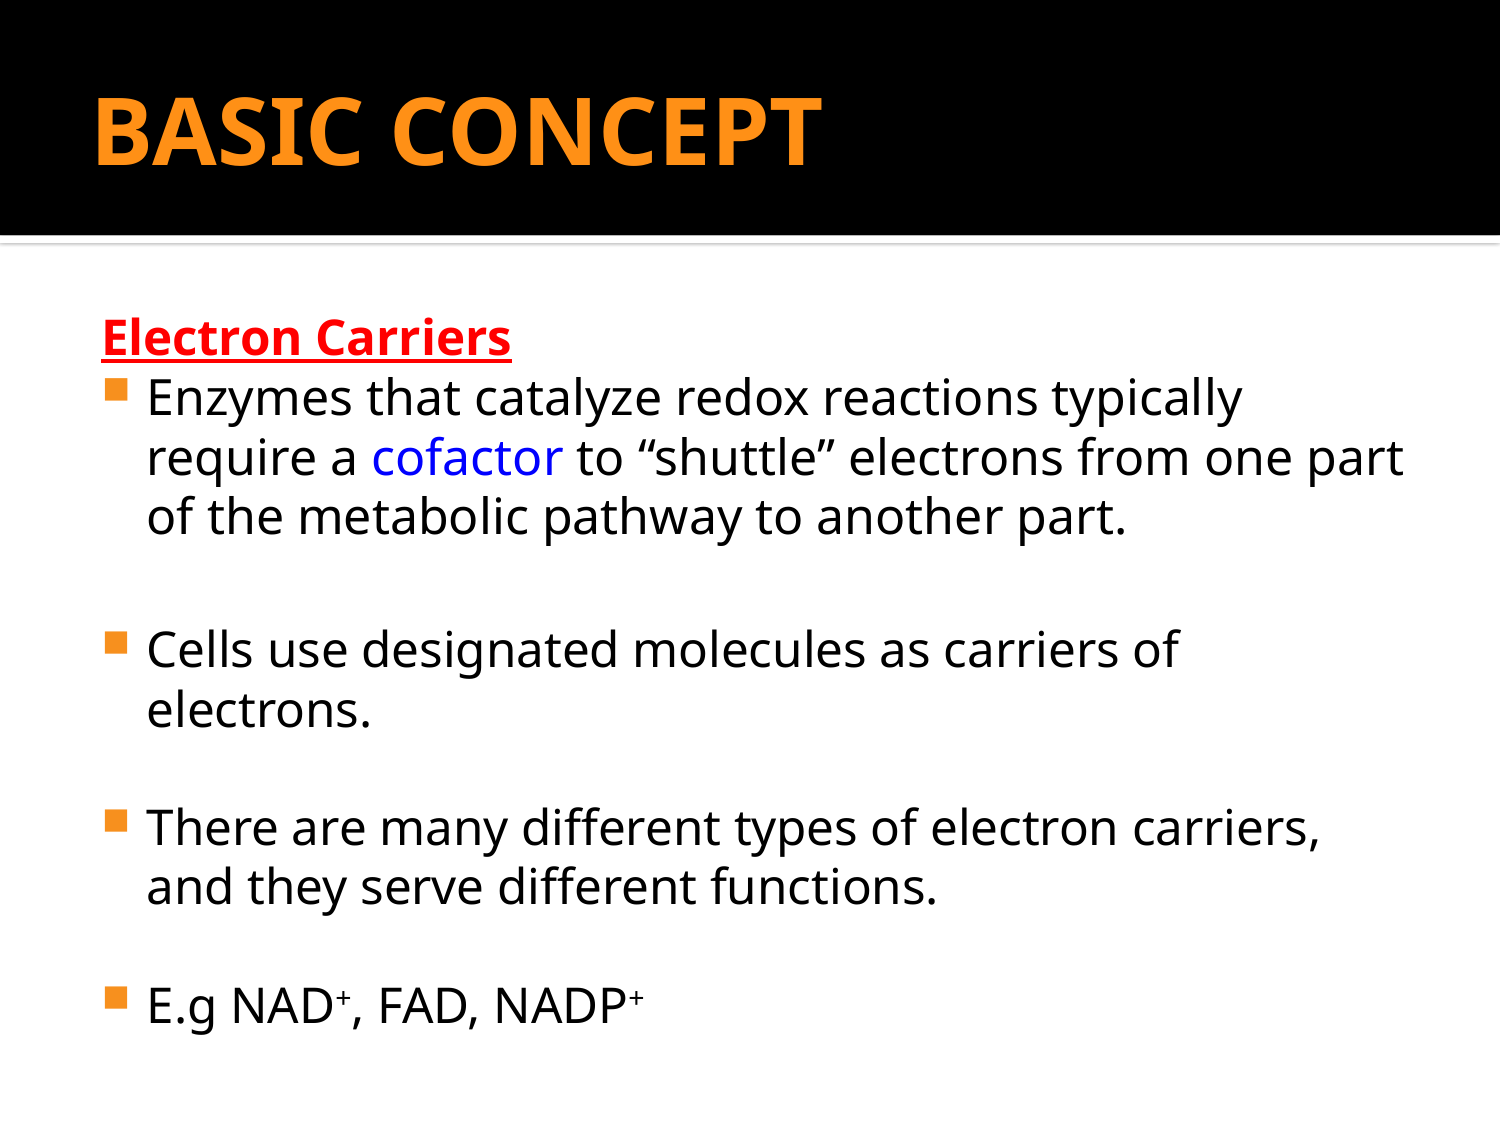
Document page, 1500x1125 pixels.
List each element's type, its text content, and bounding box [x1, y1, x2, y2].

list Electron Carriers Enzymes that catalyze redox reactions typically require a cofactor to “shuttle” electrons from one part of the metabolic pathway to another part. Cells use designated molecules as carriers of electrons. There are many different types of electron carriers, and they serve different functions. E.g NAD+, FAD, NADP+ [75, 291, 1425, 1050]
title BASIC CONCEPT [75, 25, 1425, 231]
